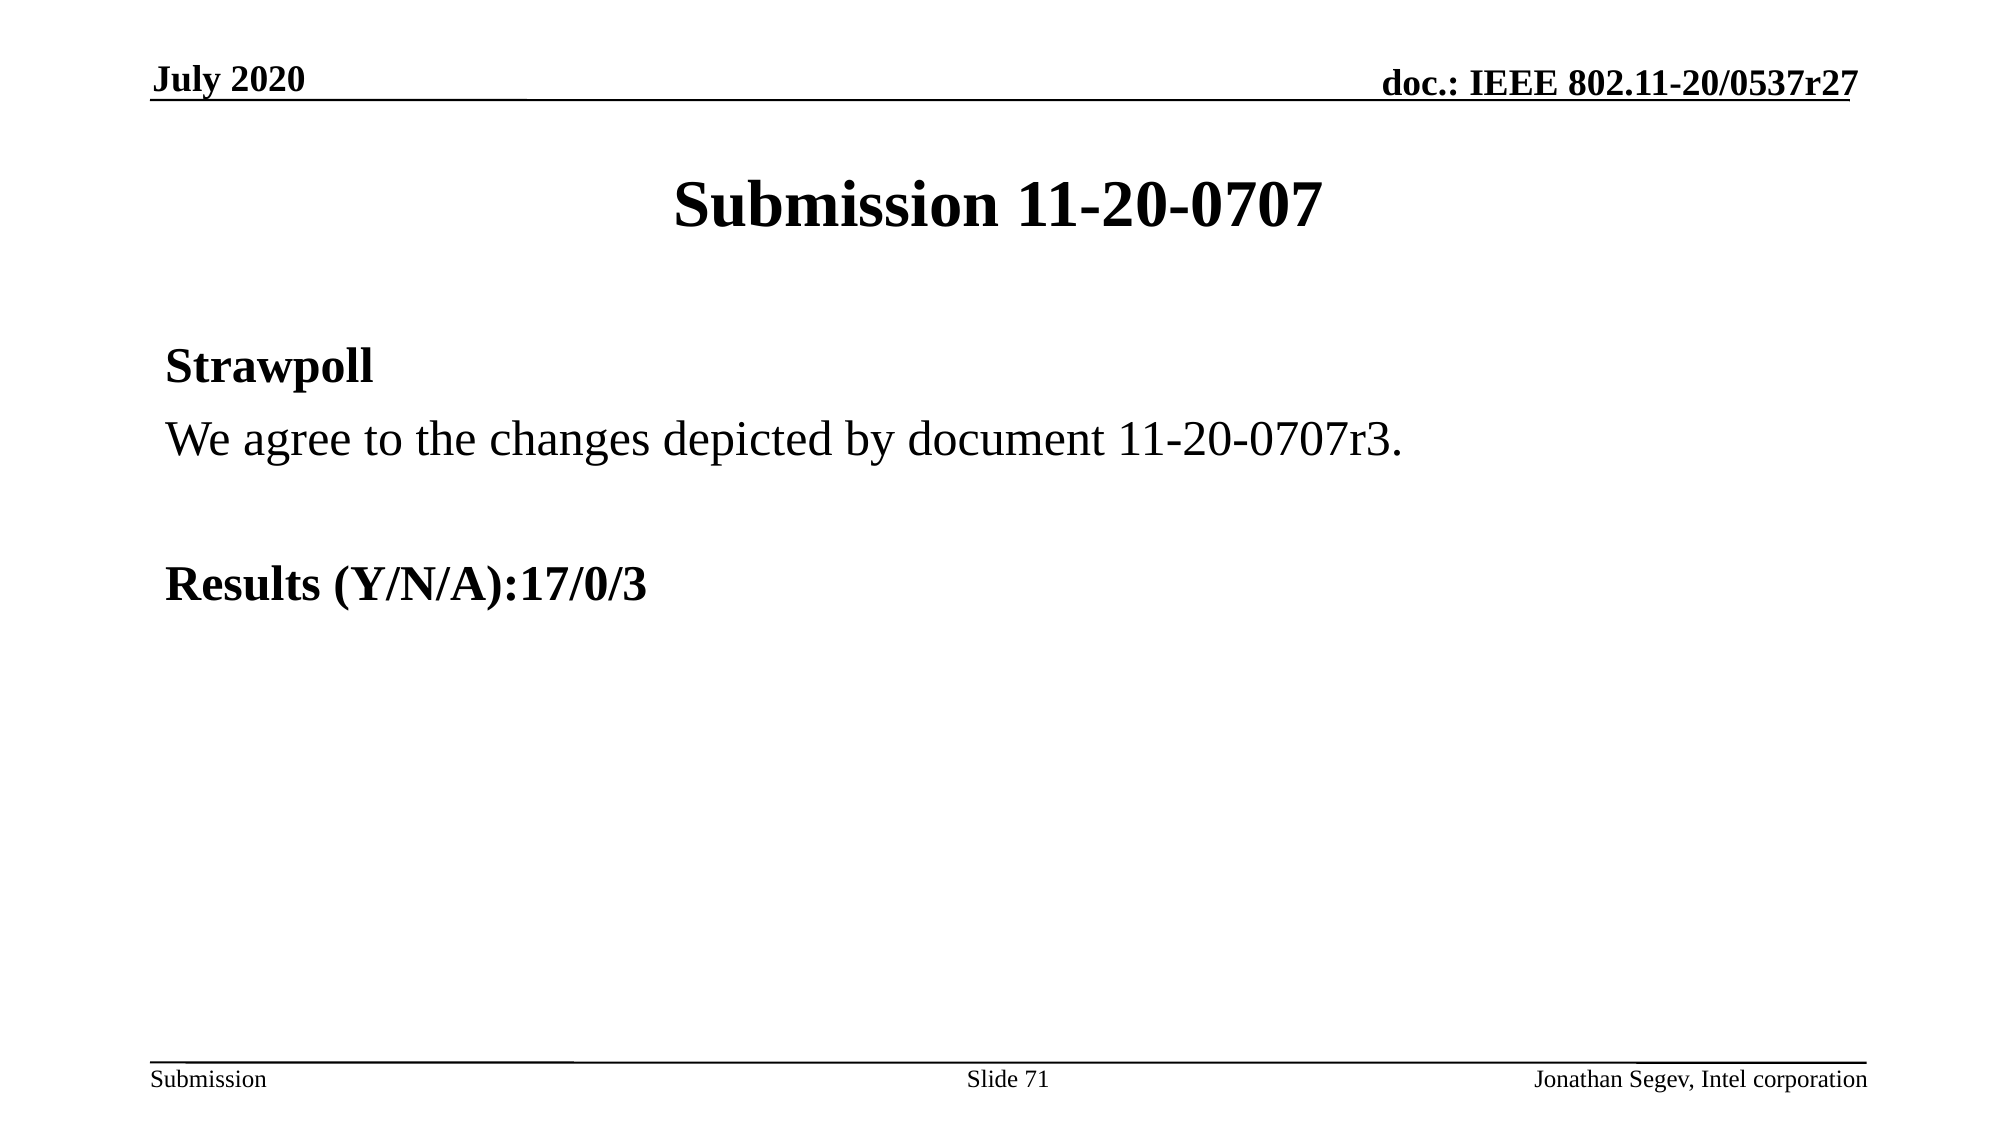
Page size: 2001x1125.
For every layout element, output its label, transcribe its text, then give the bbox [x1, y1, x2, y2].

footer Jonathan Segev, Intel corporation [1171, 1061, 1869, 1093]
title Submission 11-20-0707 [149, 112, 1850, 288]
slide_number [152, 54, 563, 100]
slide_number Slide 71 [950, 1061, 1067, 1123]
list Strawpoll We agree to the changes depicted by document 11-20-0707r3. Results (Y/N/A):17/0/3 [149, 324, 1850, 1000]
